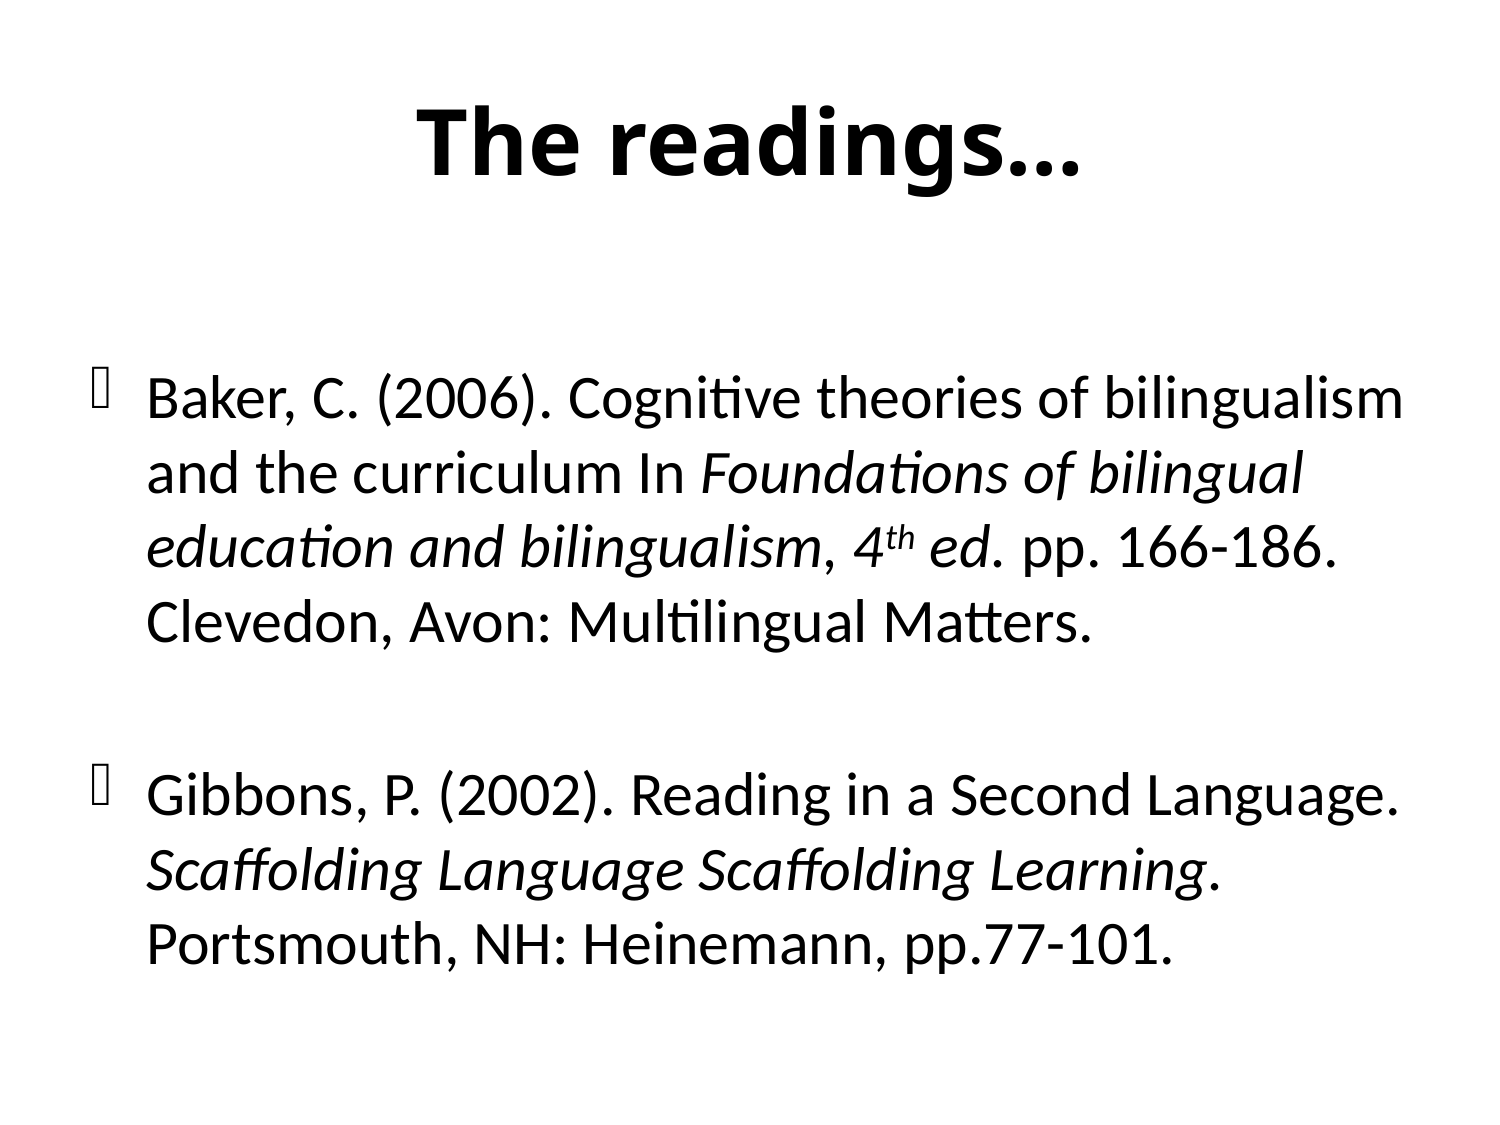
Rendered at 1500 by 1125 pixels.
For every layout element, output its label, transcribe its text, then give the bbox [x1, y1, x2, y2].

list Baker, C. (2006). Cognitive theories of bilingualism and the curriculum In Foundations of bilingual education and bilingualism, 4th ed. pp. 166-186. Clevedon, Avon: Multilingual Matters. Gibbons, P. (2002). Reading in a Second Language. Scaffolding Language Scaffolding Learning. Portsmouth, NH: Heinemann, pp.77-101. [75, 262, 1425, 1005]
title The readings… [75, 45, 1425, 233]
